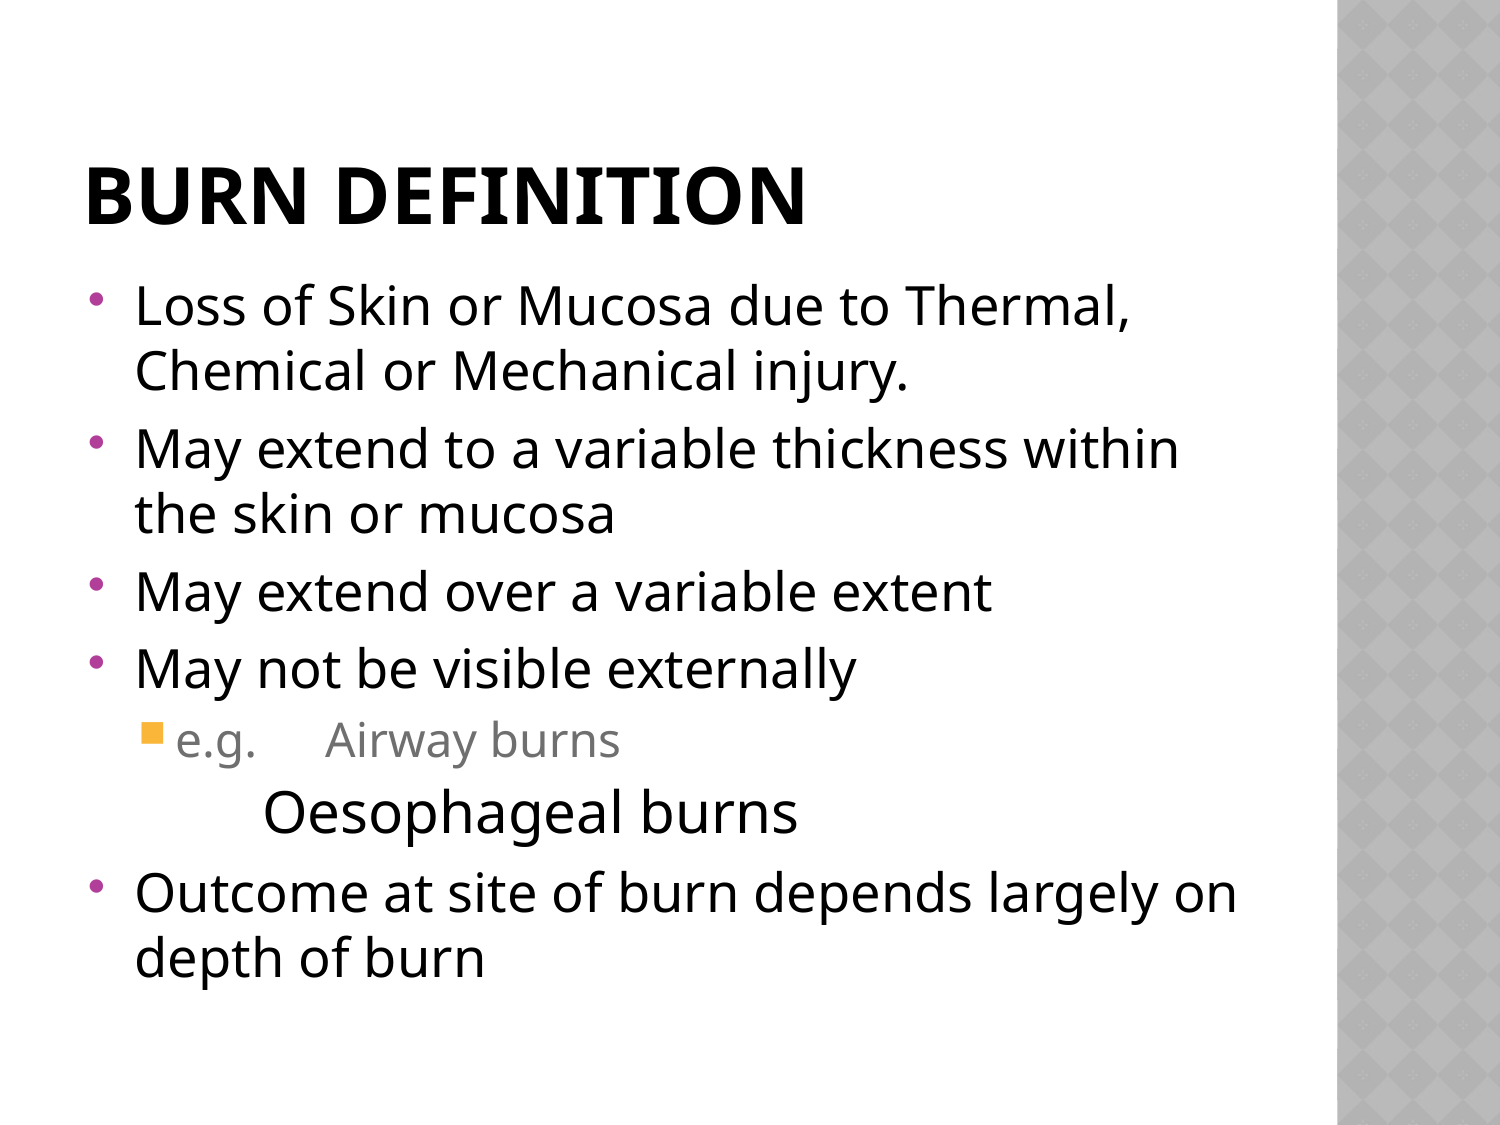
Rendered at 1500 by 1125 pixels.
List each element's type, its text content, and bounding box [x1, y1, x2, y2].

list Loss of Skin or Mucosa due to Thermal, Chemical or Mechanical injury. May extend to a variable thickness within the skin or mucosa May extend over a variable extent May not be visible externally e.g. Airway burns Oesophageal burns Outcome at site of burn depends largely on depth of burn [75, 264, 1263, 1059]
title Burn Definition [75, 52, 1263, 240]
